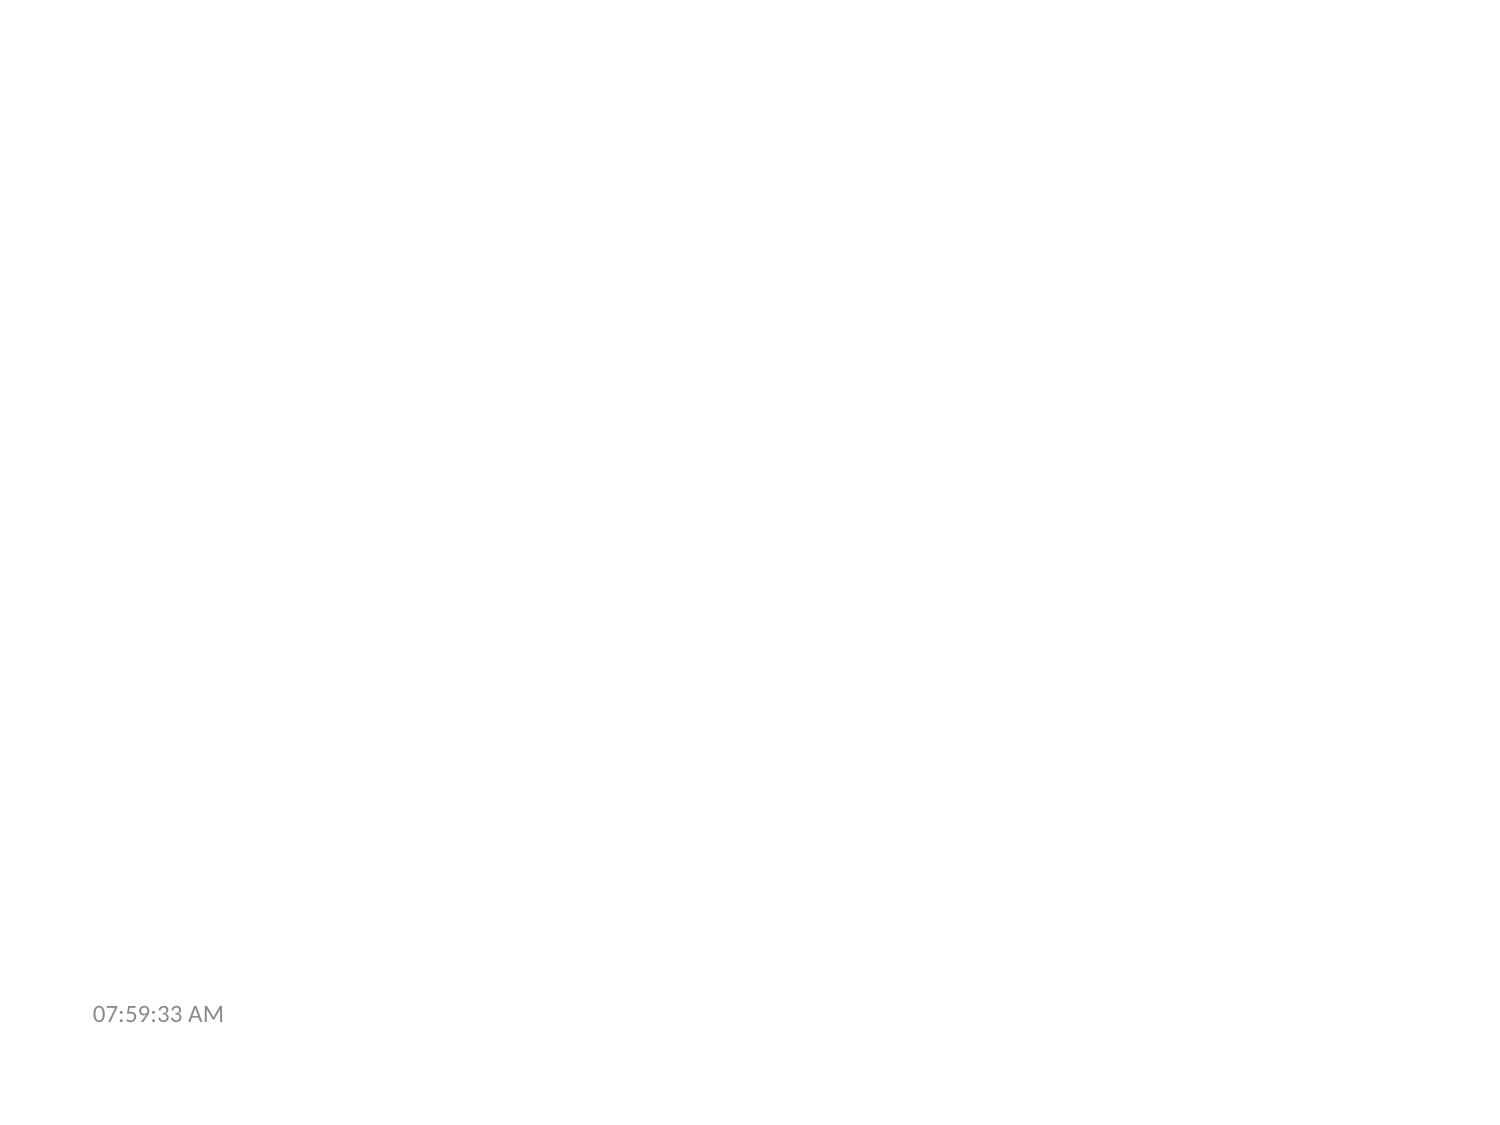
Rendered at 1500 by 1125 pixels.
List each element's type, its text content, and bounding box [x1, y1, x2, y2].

text_box 3:35:09 PM [77, 982, 428, 1043]
